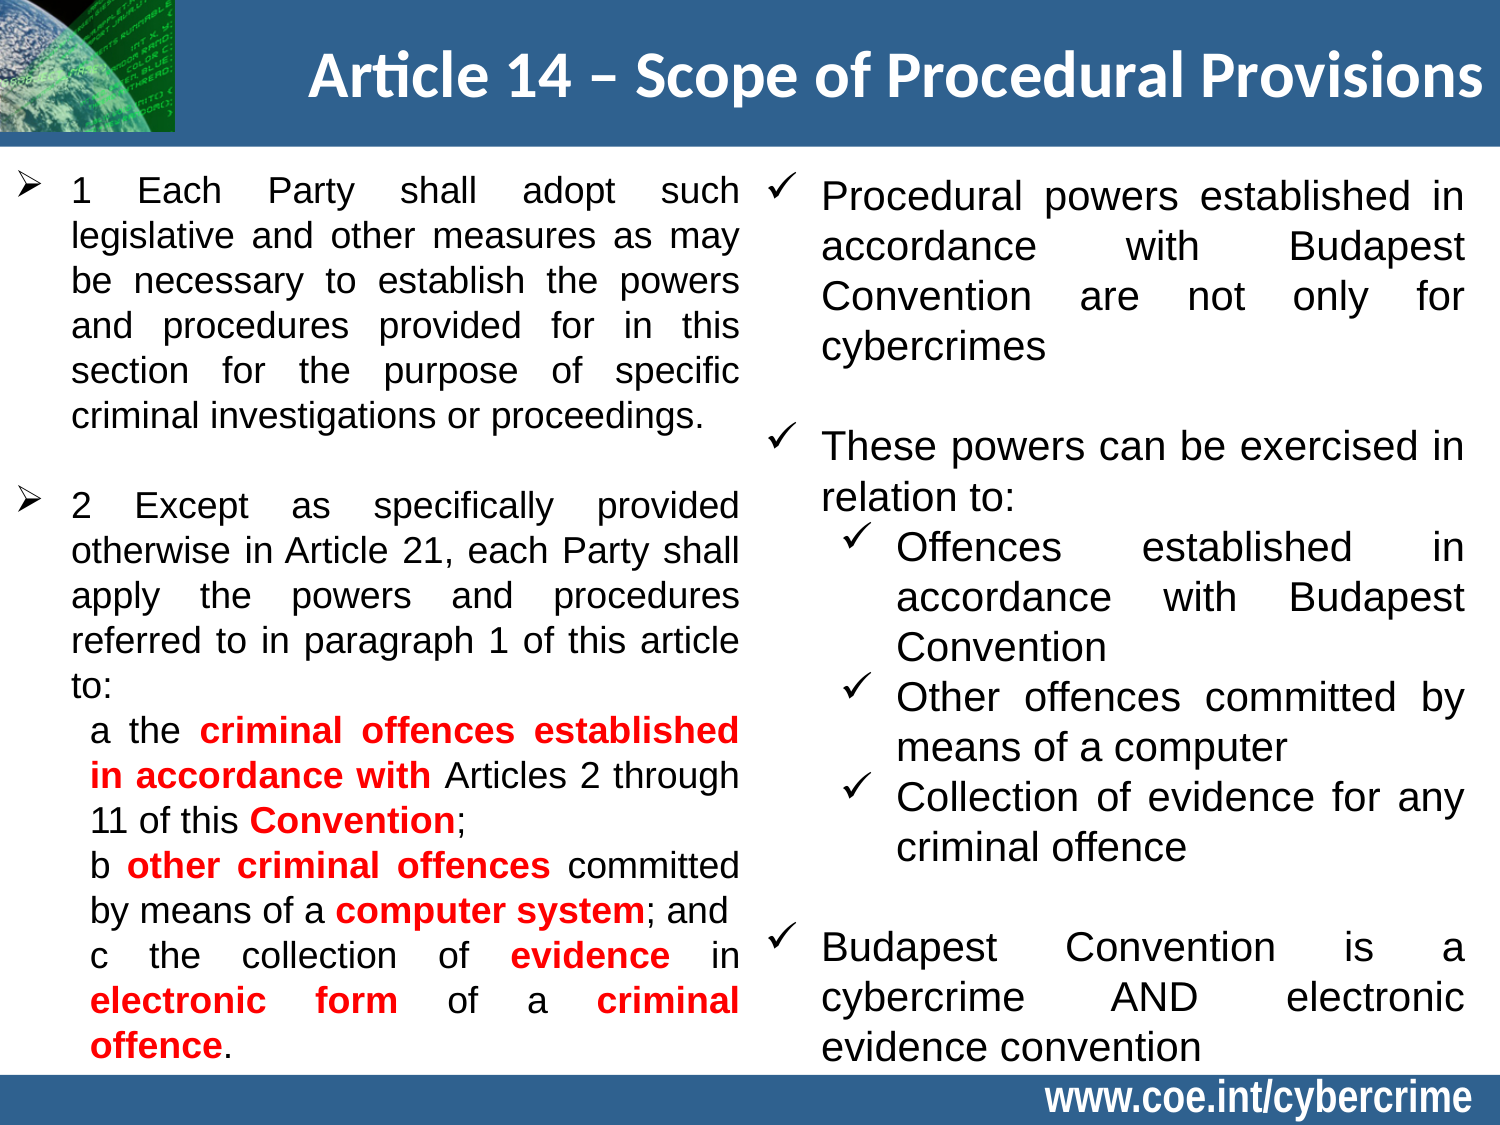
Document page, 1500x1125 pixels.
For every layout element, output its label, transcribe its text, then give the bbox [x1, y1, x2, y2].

text_box Procedural powers established in accordance with Budapest Convention are not only for cybercrimes These powers can be exercised in relation to: Offences established in accordance with Budapest Convention Other offences committed by means of a computer Collection of evidence for any criminal offence Budapest Convention is a cybercrime AND electronic evidence convention [749, 161, 1480, 1077]
text_box Article 14 – Scope of Procedural Provisions [0, 0, 1500, 149]
text_box www.coe.int/cybercrime [1030, 1059, 1500, 1125]
text_box 1 Each Party shall adopt such legislative and other measures as may be necessary to establish the powers and procedures provided for in this section for the purpose of specific criminal investigations or proceedings. 2 Except as specifically provided otherwise in Article 21, each Party shall apply the powers and procedures referred to in paragraph 1 of this article to: a the criminal offences established in accordance with Articles 2 through 11 of this Convention; b other criminal offences committed by means of a computer system; and c the collection of evidence in electronic form of a criminal offence. [0, 158, 755, 1073]
picture [0, 0, 175, 132]
text_box [0, 1073, 1030, 1125]
